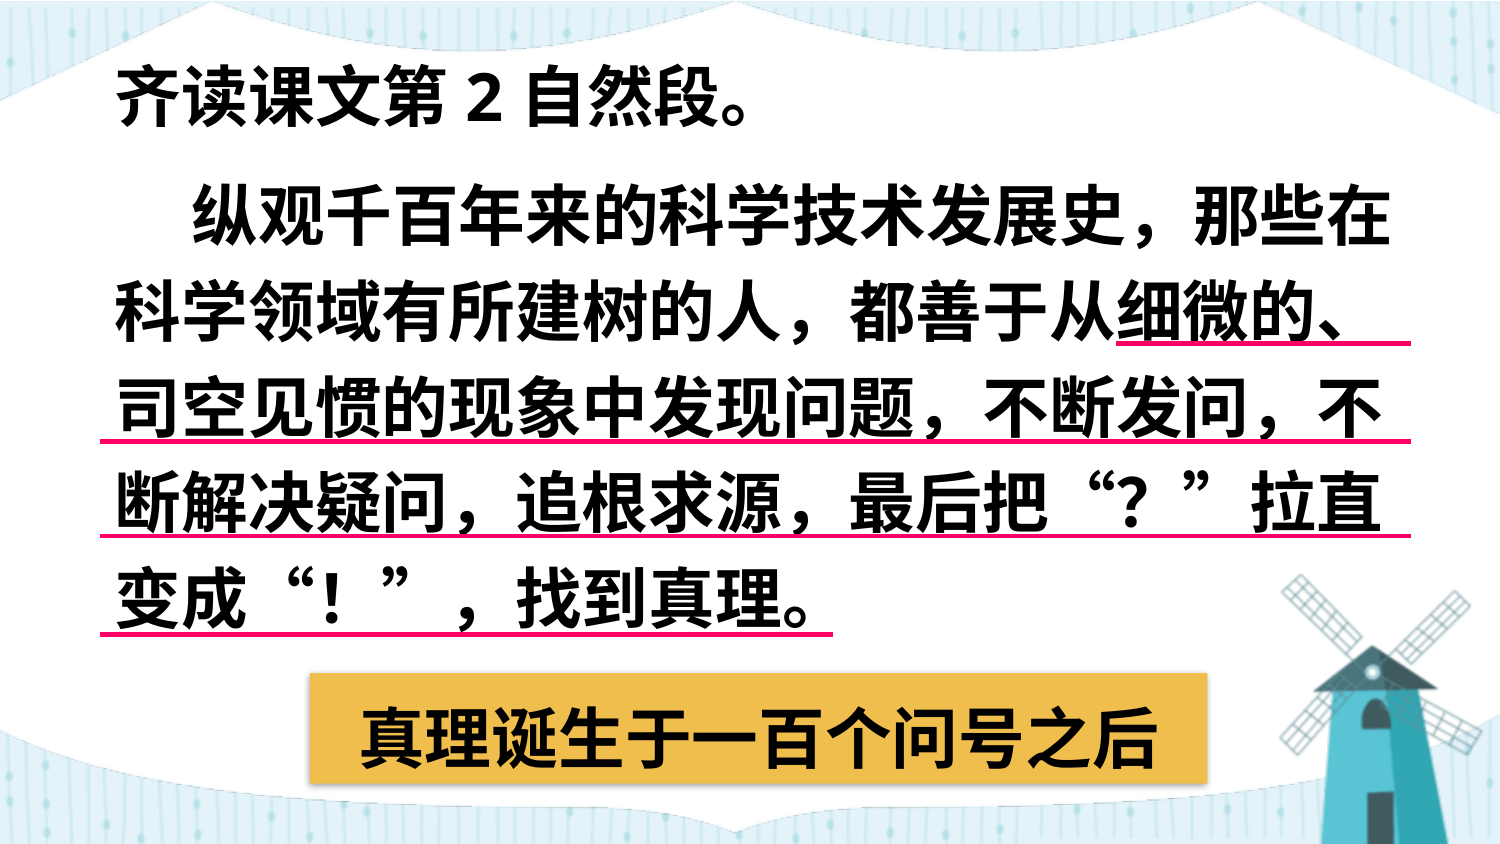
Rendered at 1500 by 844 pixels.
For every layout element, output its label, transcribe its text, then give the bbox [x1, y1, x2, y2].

text_box 纵观千百年来的科学技术发展史，那些在科学领域有所建树的人，都善于从细微的、司空见惯的现象中发现问题，不断发问，不断解决疑问，追根求源，最后把“？”拉直变成“！”，找到真理。 [100, 150, 1418, 645]
text_box 齐读课文第2自然段。 [100, 31, 1412, 143]
text_box 真理诞生于一百个问号之后 [309, 672, 1208, 784]
picture [0, 0, 1500, 844]
